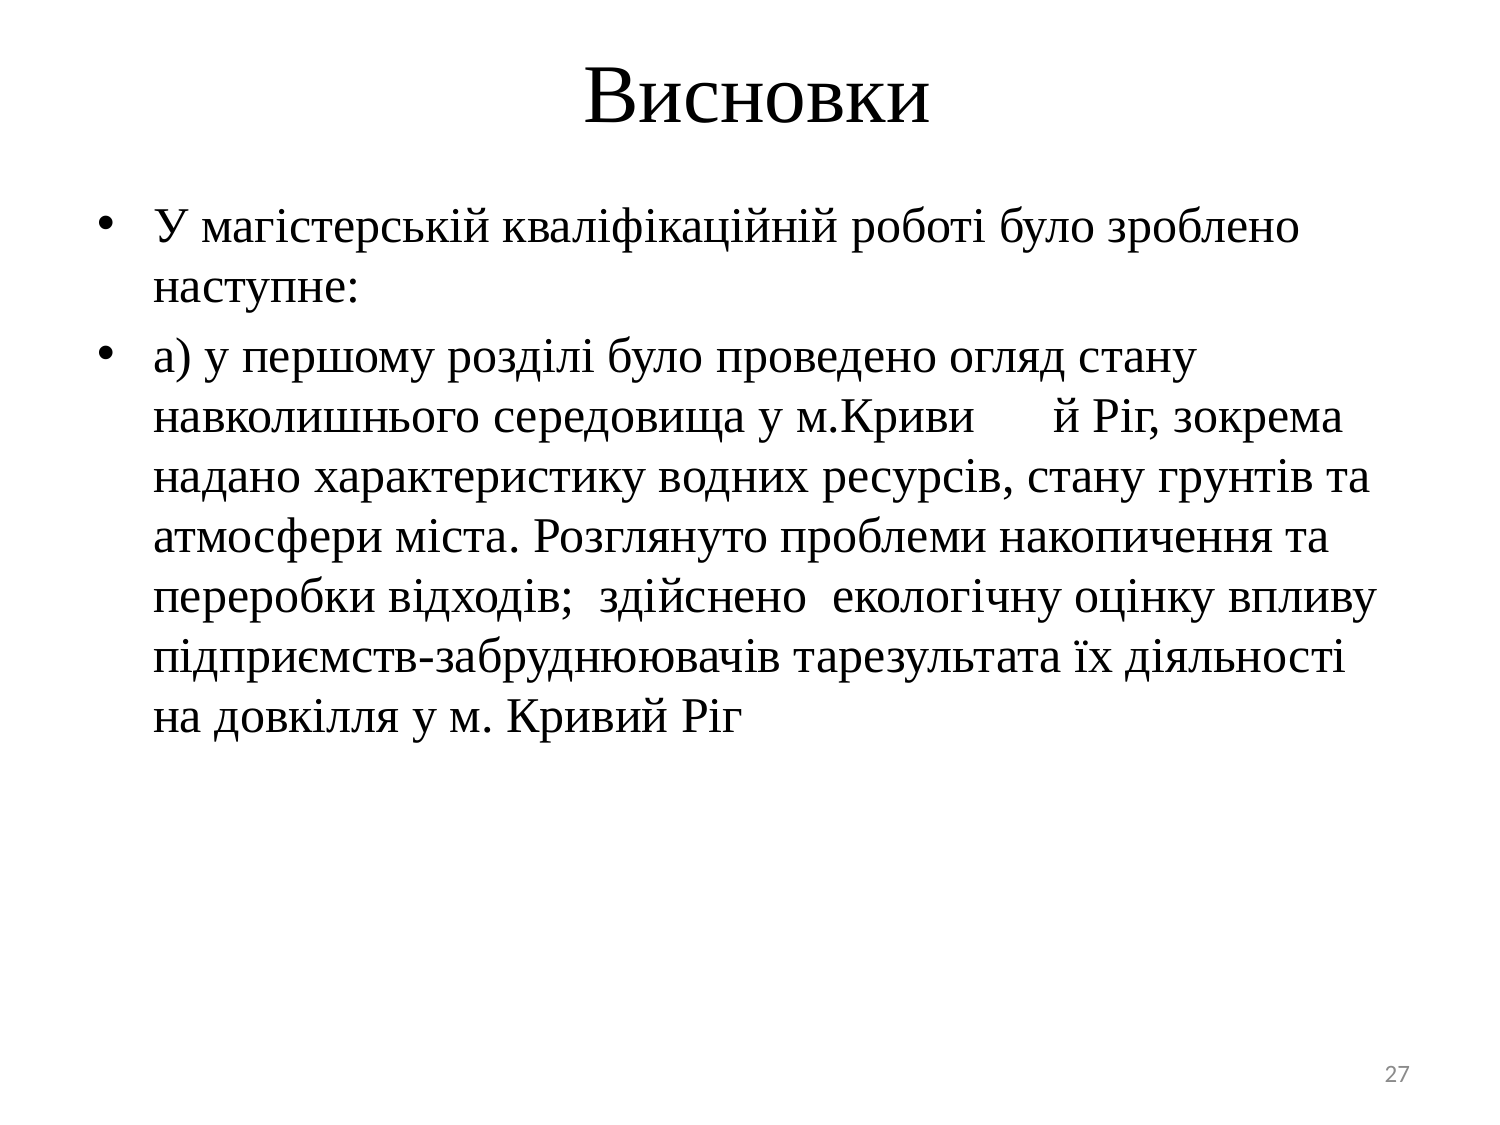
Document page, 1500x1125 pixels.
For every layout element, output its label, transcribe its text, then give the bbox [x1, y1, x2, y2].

title Висновки [82, 46, 1432, 131]
list У магістерській кваліфікаційній роботі було зроблено наступне: а) у першому розділі було проведено огляд стану навколишнього середовища у м.Криви й Ріг, зокрема надано характеристику водних ресурсів, стану грунтів та атмосфери міста. Розглянуто проблеми накопичення та переробки відходів; здійснено екологічну оцінку впливу підприємств-забруднюювачів тарезультата їх діяльності на довкілля у м. Кривий Ріг [82, 184, 1432, 903]
slide_number 27 [1074, 1042, 1425, 1103]
